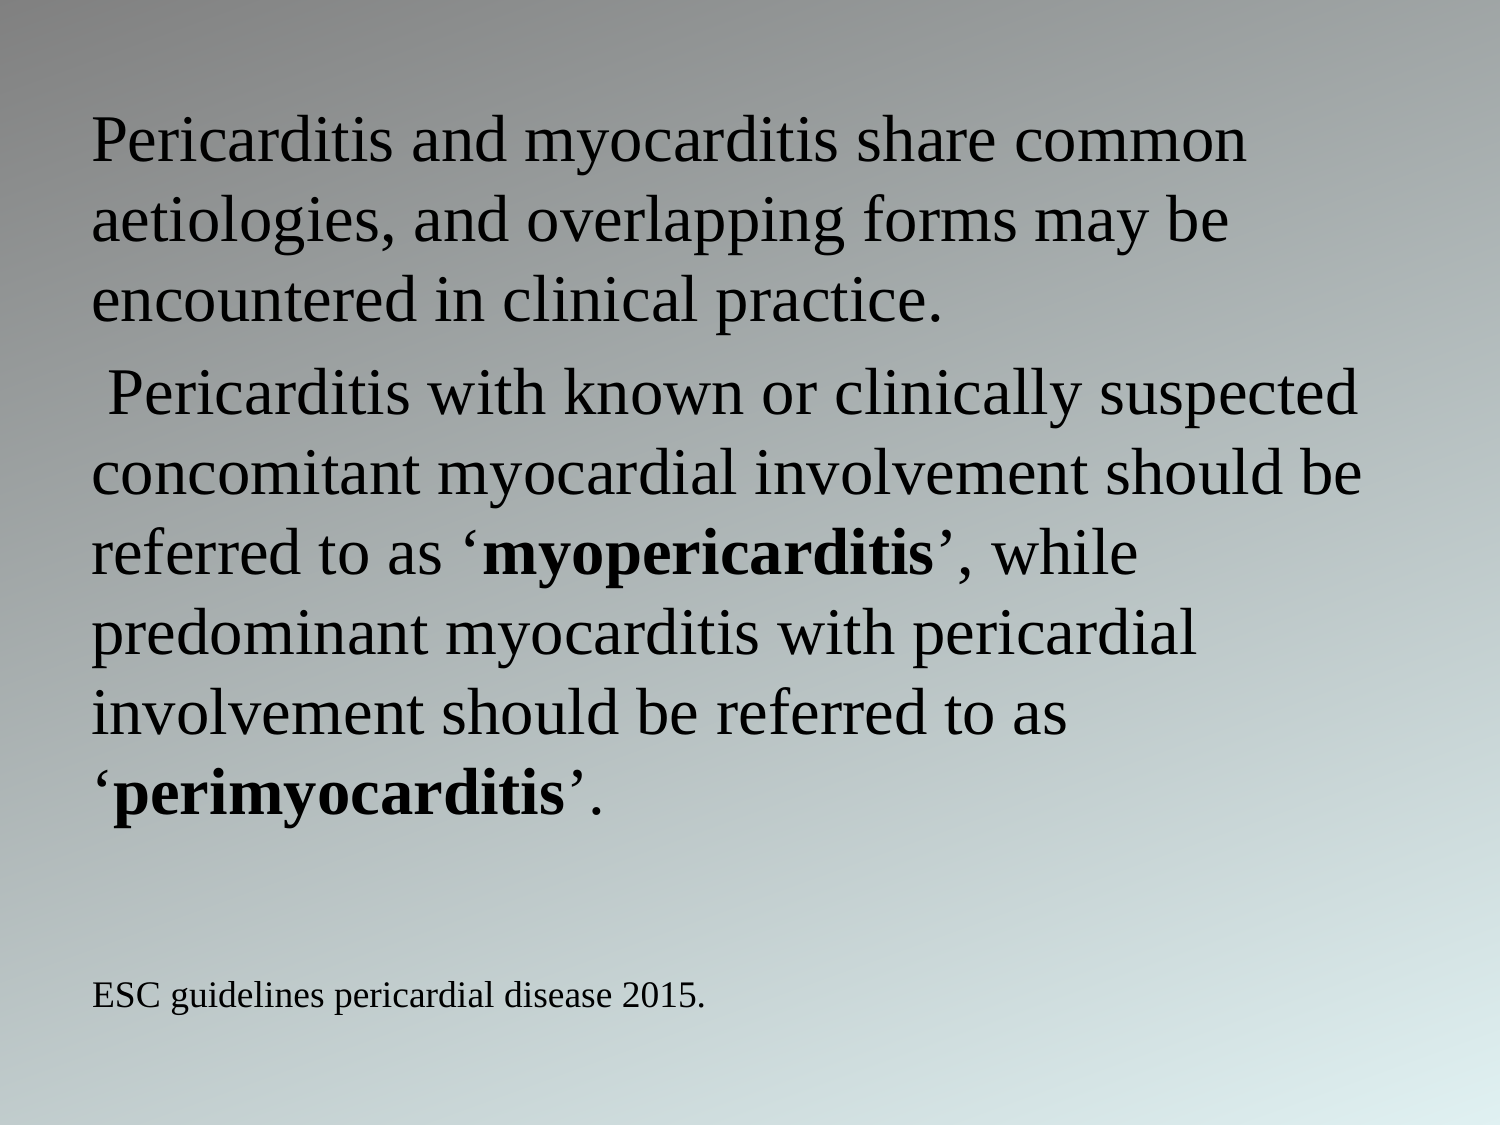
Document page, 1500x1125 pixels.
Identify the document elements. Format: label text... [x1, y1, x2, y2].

list Pericarditis and myocarditis share common aetiologies, and overlapping forms may be encountered in clinical practice. Pericarditis with known or clinically suspected concomitant myocardial involvement should be referred to as ‘myopericarditis’, while predominant myocarditis with pericardial involvement should be referred to as ‘perimyocarditis’. [76, 87, 1426, 830]
text_box ESC guidelines pericardial disease 2015. [77, 962, 723, 1023]
